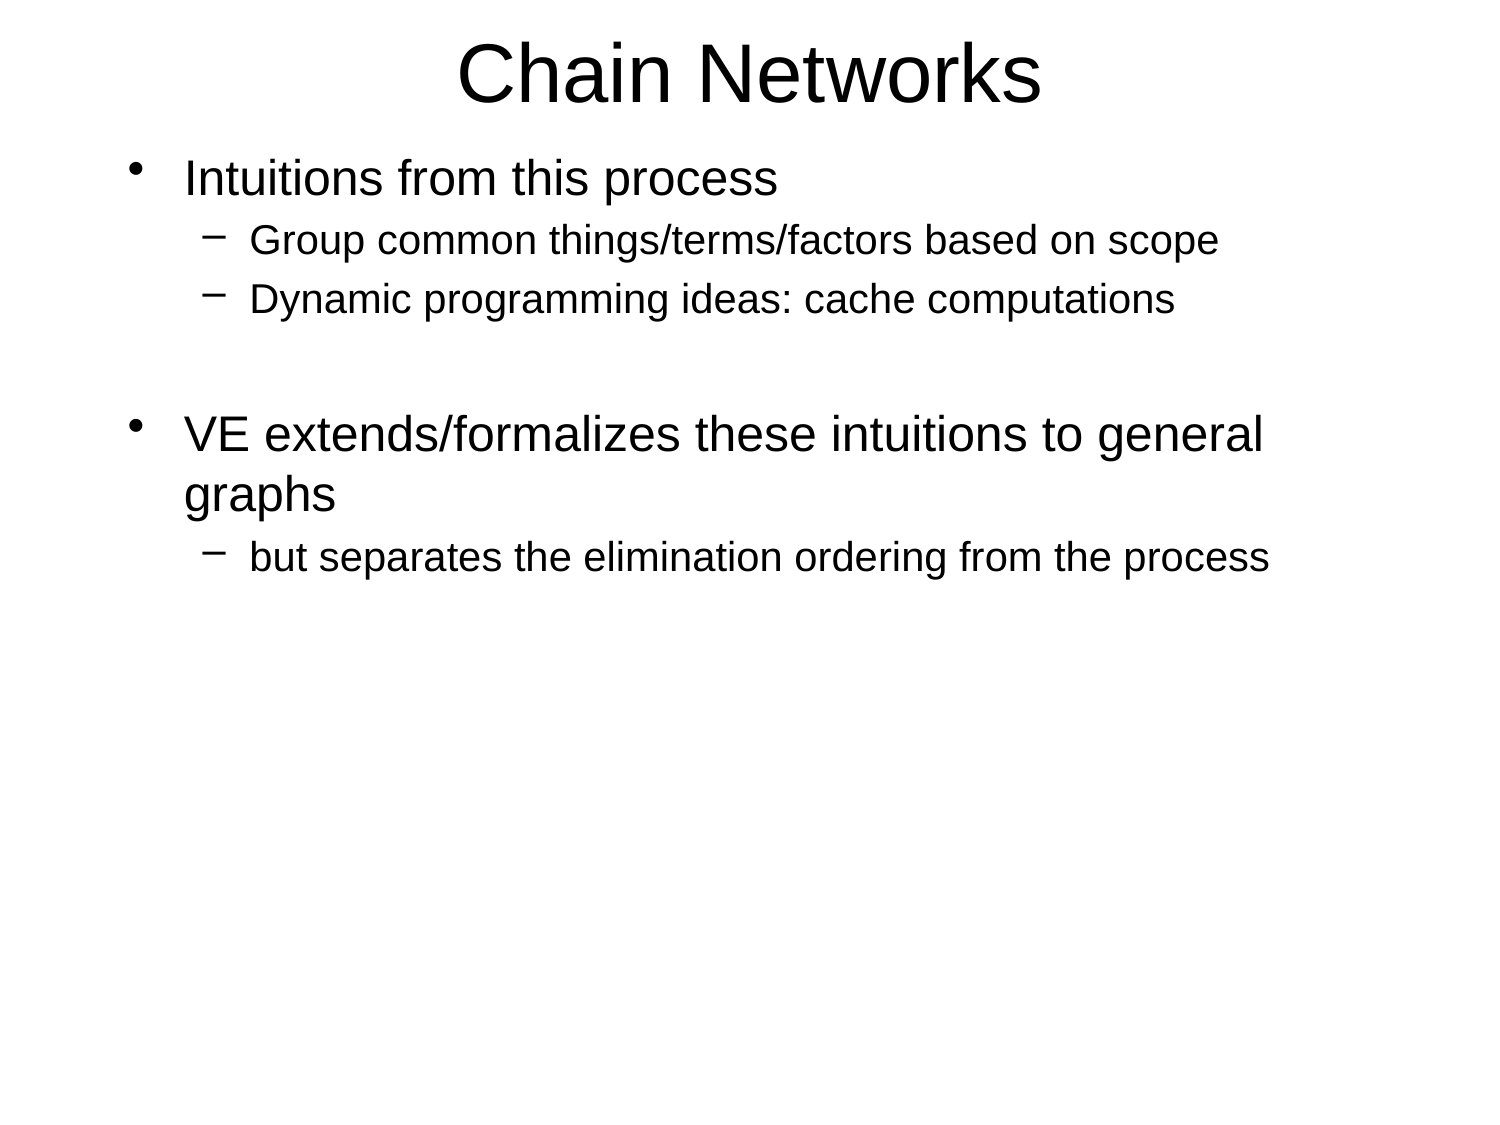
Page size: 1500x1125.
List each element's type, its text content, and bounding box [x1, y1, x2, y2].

list Intuitions from this process Group common things/terms/factors based on scope Dynamic programming ideas: cache computations VE extends/formalizes these intuitions to general graphs but separates the elimination ordering from the process [112, 137, 1388, 1001]
title Chain Networks [112, 12, 1388, 126]
